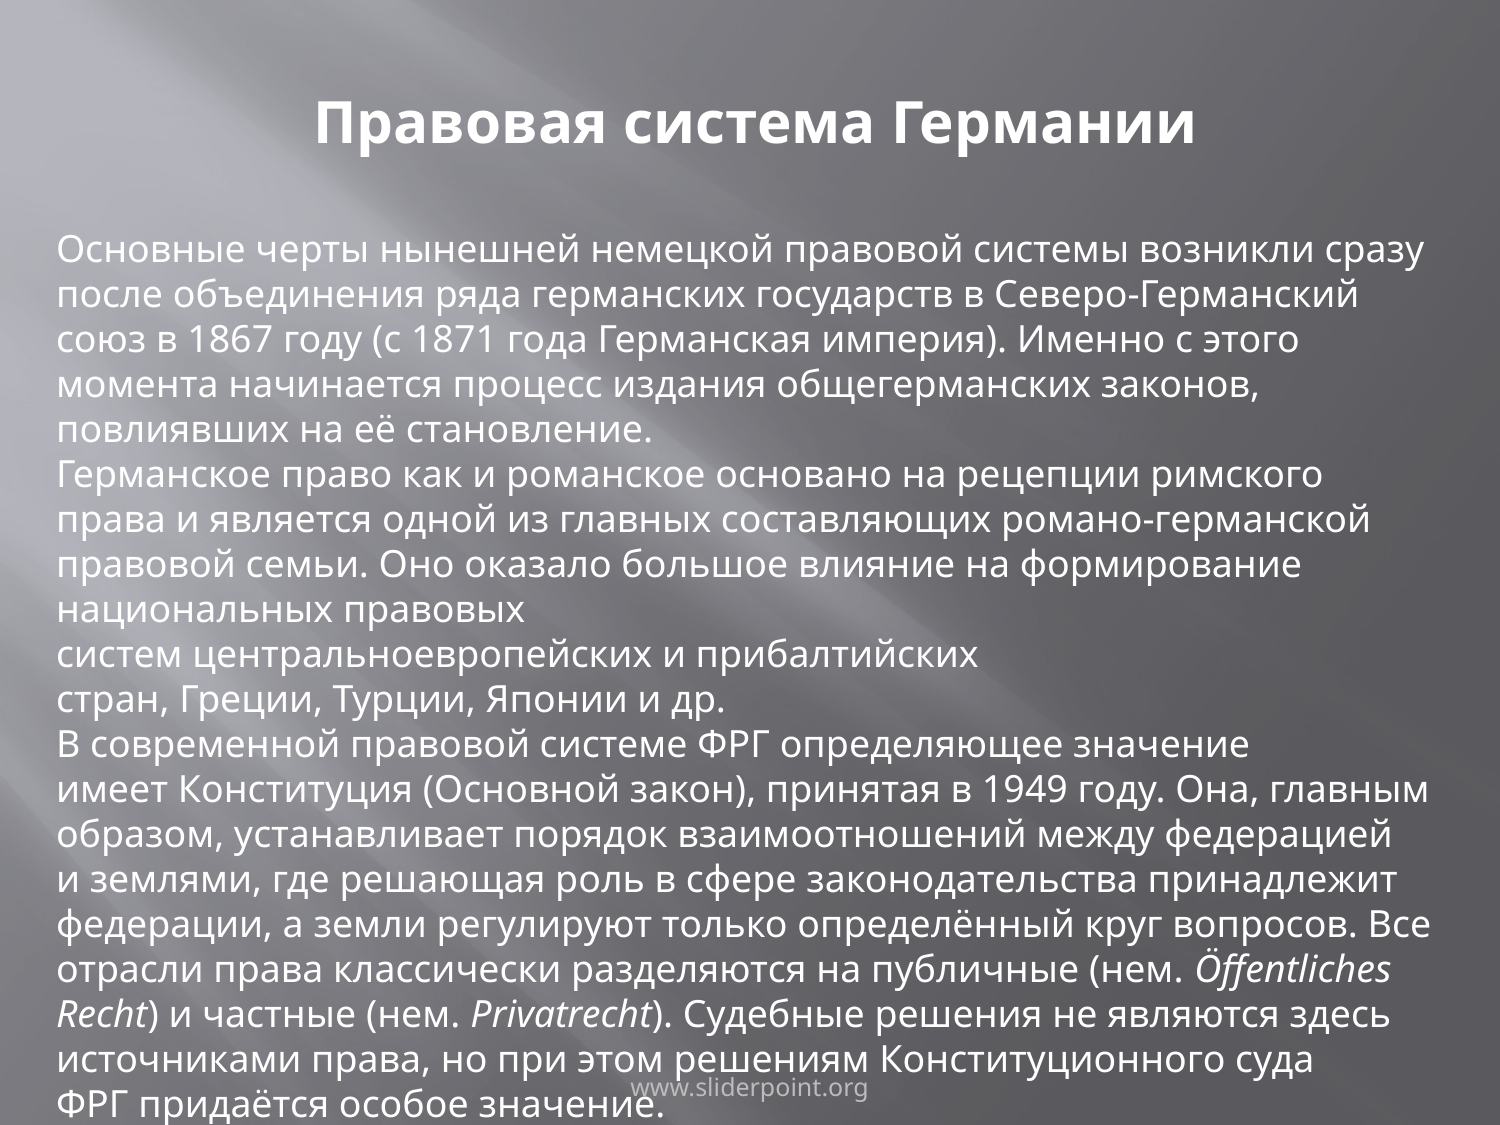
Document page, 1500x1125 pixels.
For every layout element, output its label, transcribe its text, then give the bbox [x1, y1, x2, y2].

text_box Правовая система Германии Основные черты нынешней немецкой правовой системы возникли сразу после объединения ряда германских государств в Северо-Германский союз в 1867 году (с 1871 года Германская империя). Именно с этого момента начинается процесс издания общегерманских законов, повлиявших на её становление. Германское право как и романское основано на рецепции римского права и является одной из главных составляющих романо-германской правовой семьи. Оно оказало большое влияние на формирование национальных правовых систем центральноевропейских и прибалтийских стран, Греции, Турции, Японии и др. В современной правовой системе ФРГ определяющее значение имеет Конституция (Основной закон), принятая в 1949 году. Она, главным образом, устанавливает порядок взаимоотношений между федерацией и землями, где решающая роль в сфере законодательства принадлежит федерации, а земли регулируют только определённый круг вопросов. Все отрасли права классически разделяются на публичные (нем. Öffentliches Recht) и частные (нем. Privatrecht). Судебные решения не являются здесь источниками права, но при этом решениям Конституционного суда ФРГ придаётся особое значение. [41, 78, 1471, 1125]
footer www.sliderpoint.org [512, 1052, 988, 1113]
